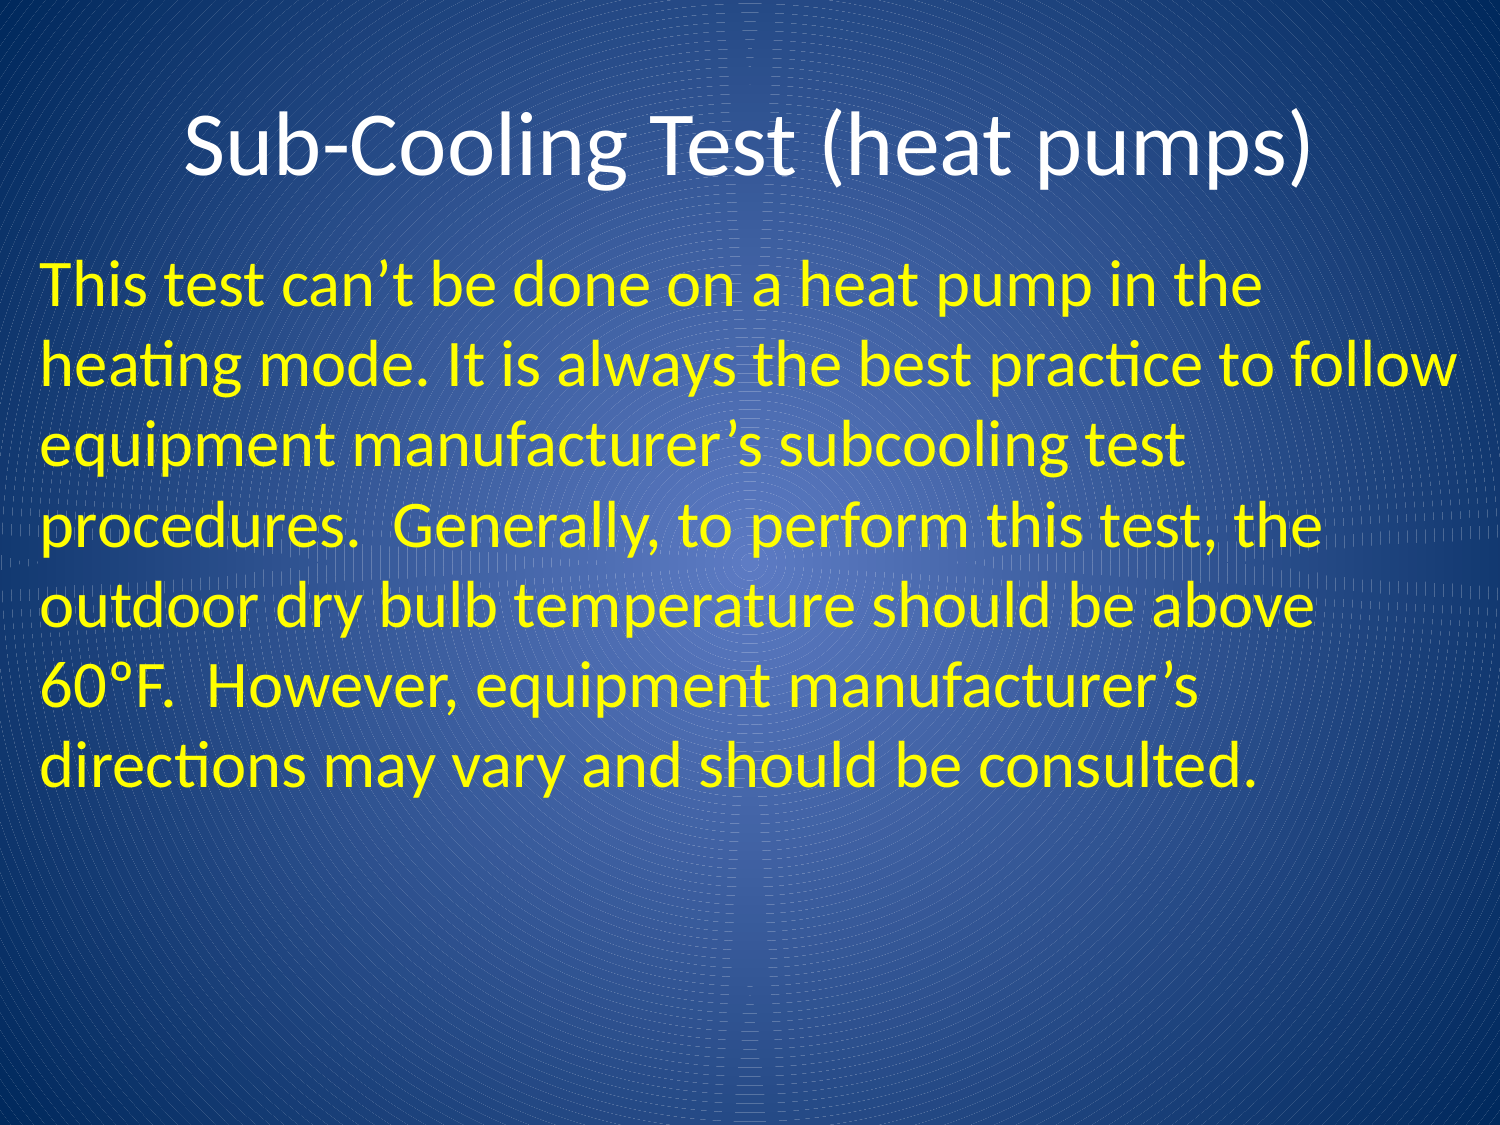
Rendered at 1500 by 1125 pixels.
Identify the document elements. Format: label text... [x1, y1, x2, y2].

list This test can’t be done on a heat pump in the heating mode. It is always the best practice to follow equipment manufacturer’s subcooling test procedures. Generally, to perform this test, the outdoor dry bulb temperature should be above 60ºF. However, equipment manufacturer’s directions may vary and should be consulted. [24, 232, 1475, 1089]
title Sub-Cooling Test (heat pumps) [0, 45, 1500, 233]
